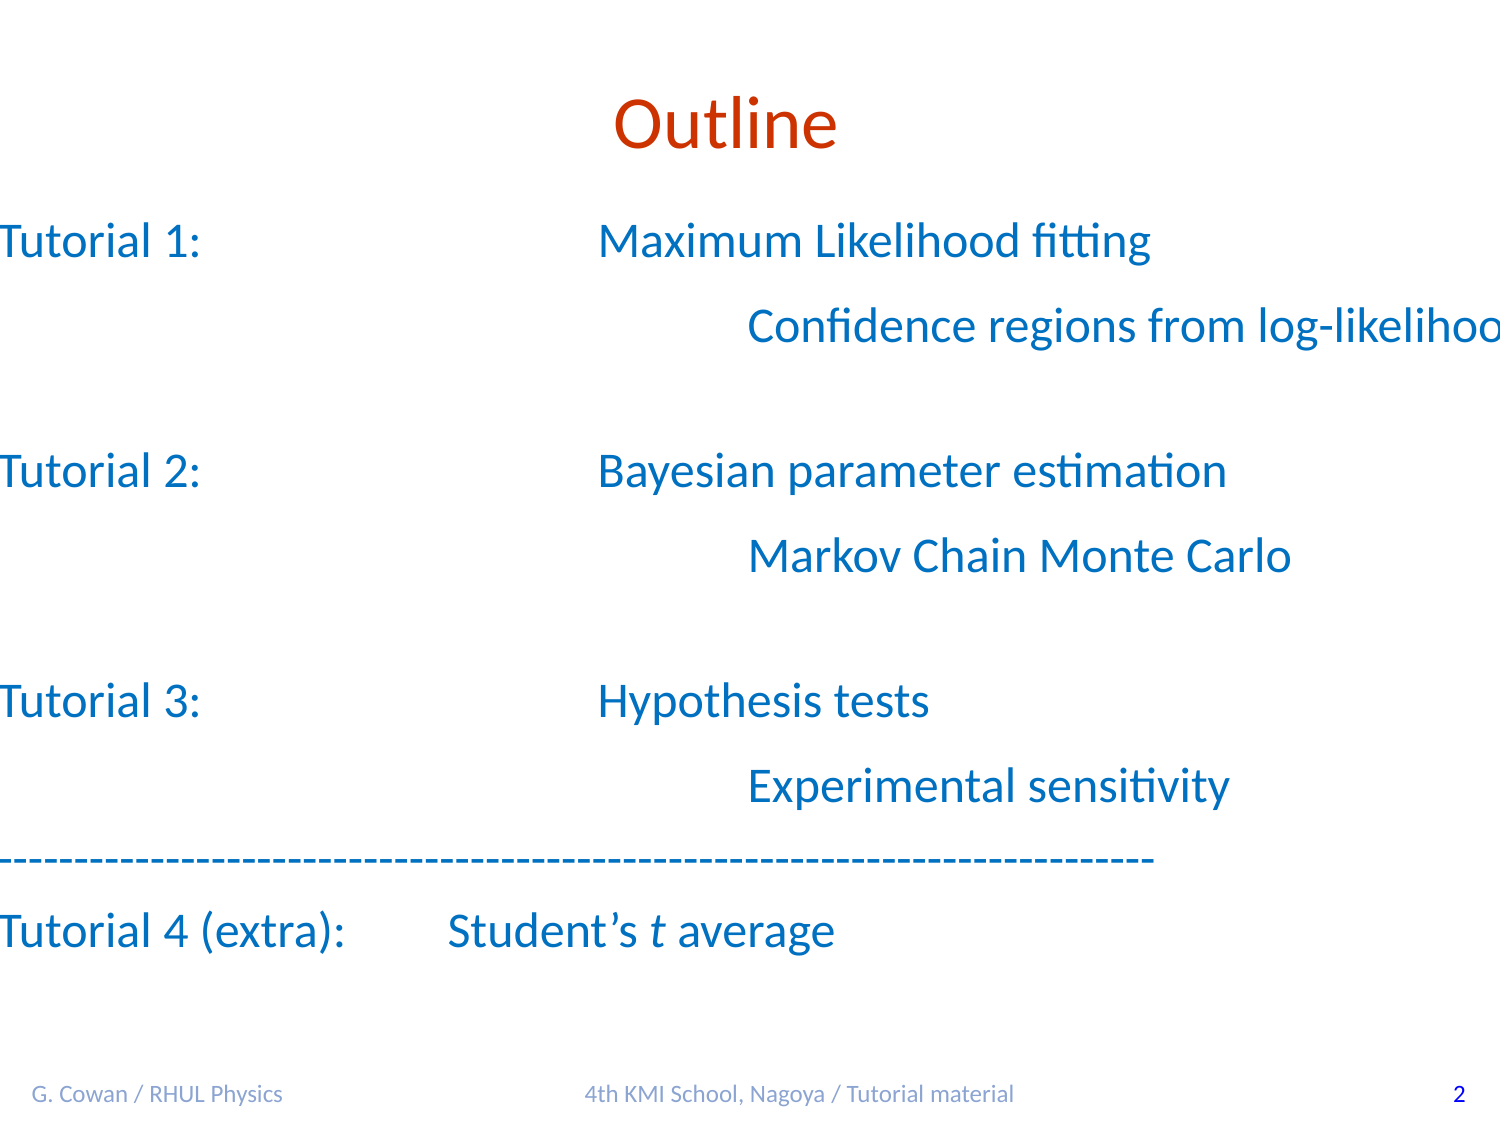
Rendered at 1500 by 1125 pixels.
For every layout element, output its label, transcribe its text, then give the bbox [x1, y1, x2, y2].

footer 4th KMI School, Nagoya / Tutorial material [338, 1062, 1262, 1123]
slide_number 2 [1262, 1062, 1481, 1123]
text_box Tutorial 1: Maximum Likelihood fitting Confidence regions from log-likelihood Tutorial 2: Bayesian parameter estimation Markov Chain Monte Carlo Tutorial 3: Hypothesis tests Experimental sensitivity ---------------------------------------------------------------------------- Tutorial 4 (extra): Student’s t average [0, 200, 1500, 965]
slide_number G. Cowan / RHUL Physics [16, 1062, 338, 1123]
